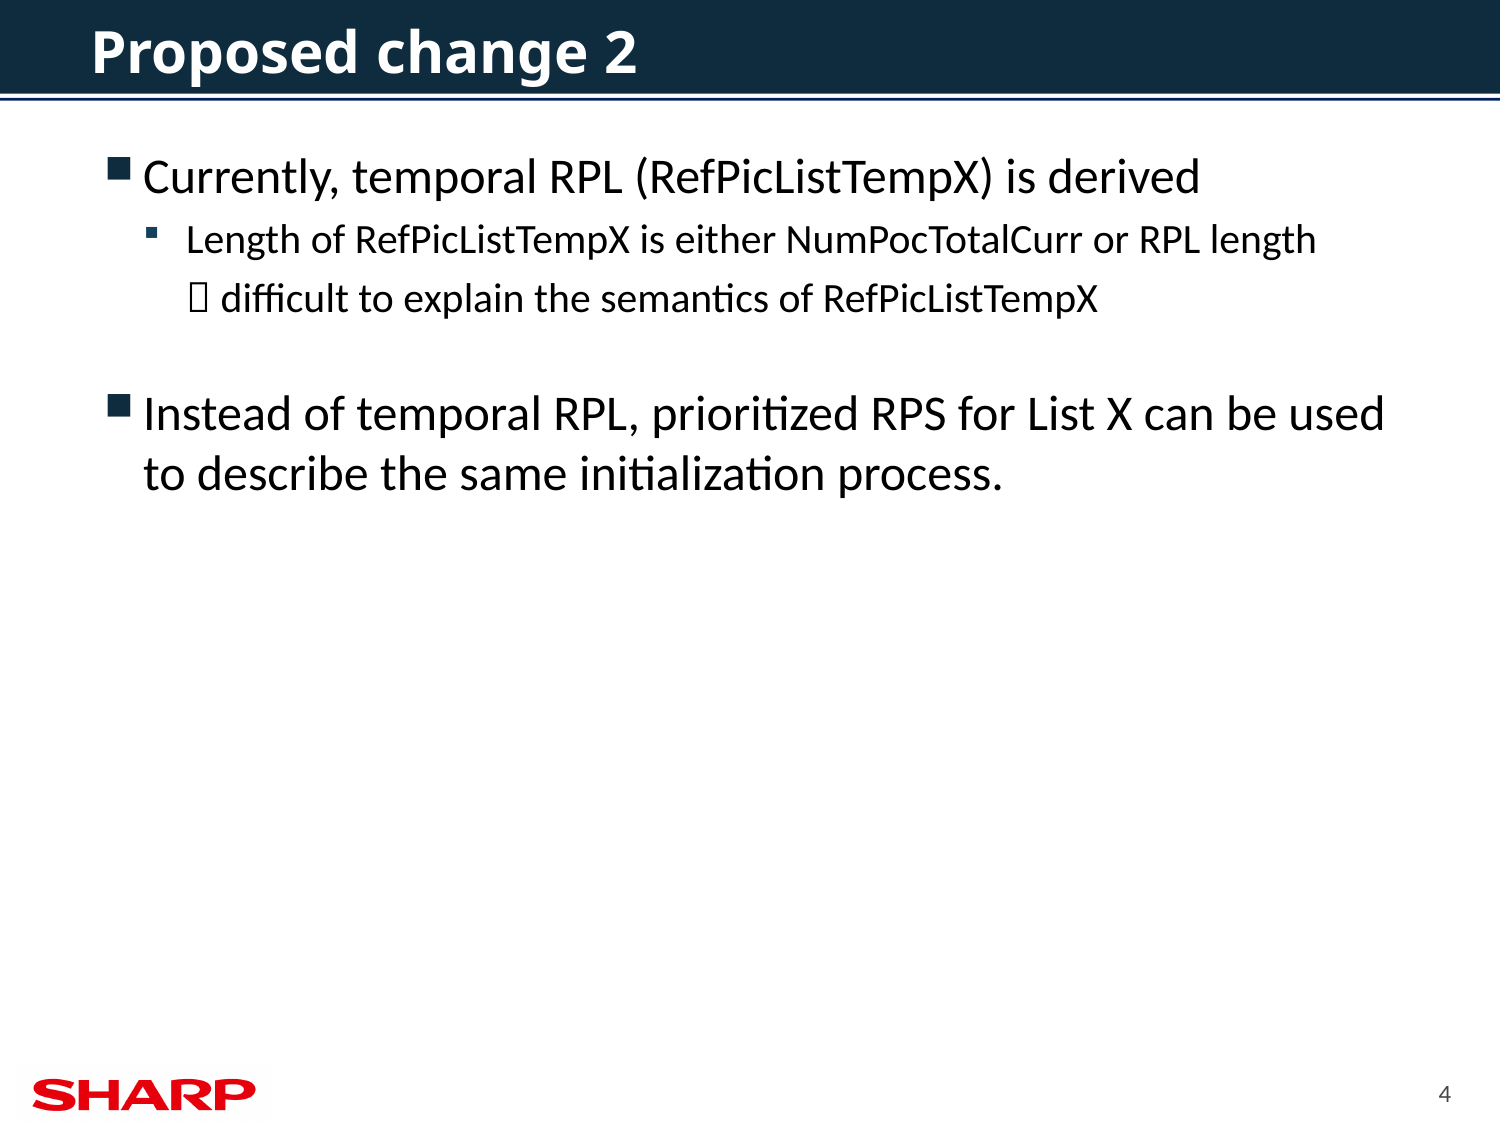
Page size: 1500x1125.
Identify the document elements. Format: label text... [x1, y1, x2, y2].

title Proposed change 2 [74, 15, 1426, 85]
picture [17, 1064, 271, 1125]
list Currently, temporal RPL (RefPicListTempX) is derived Length of RefPicListTempX is either NumPocTotalCurr or RPL length  difficult to explain the semantics of RefPicListTempX Instead of temporal RPL, prioritized RPS for List X can be used to describe the same initialization process. [74, 128, 1426, 1051]
slide_number 4 [1345, 1062, 1467, 1108]
